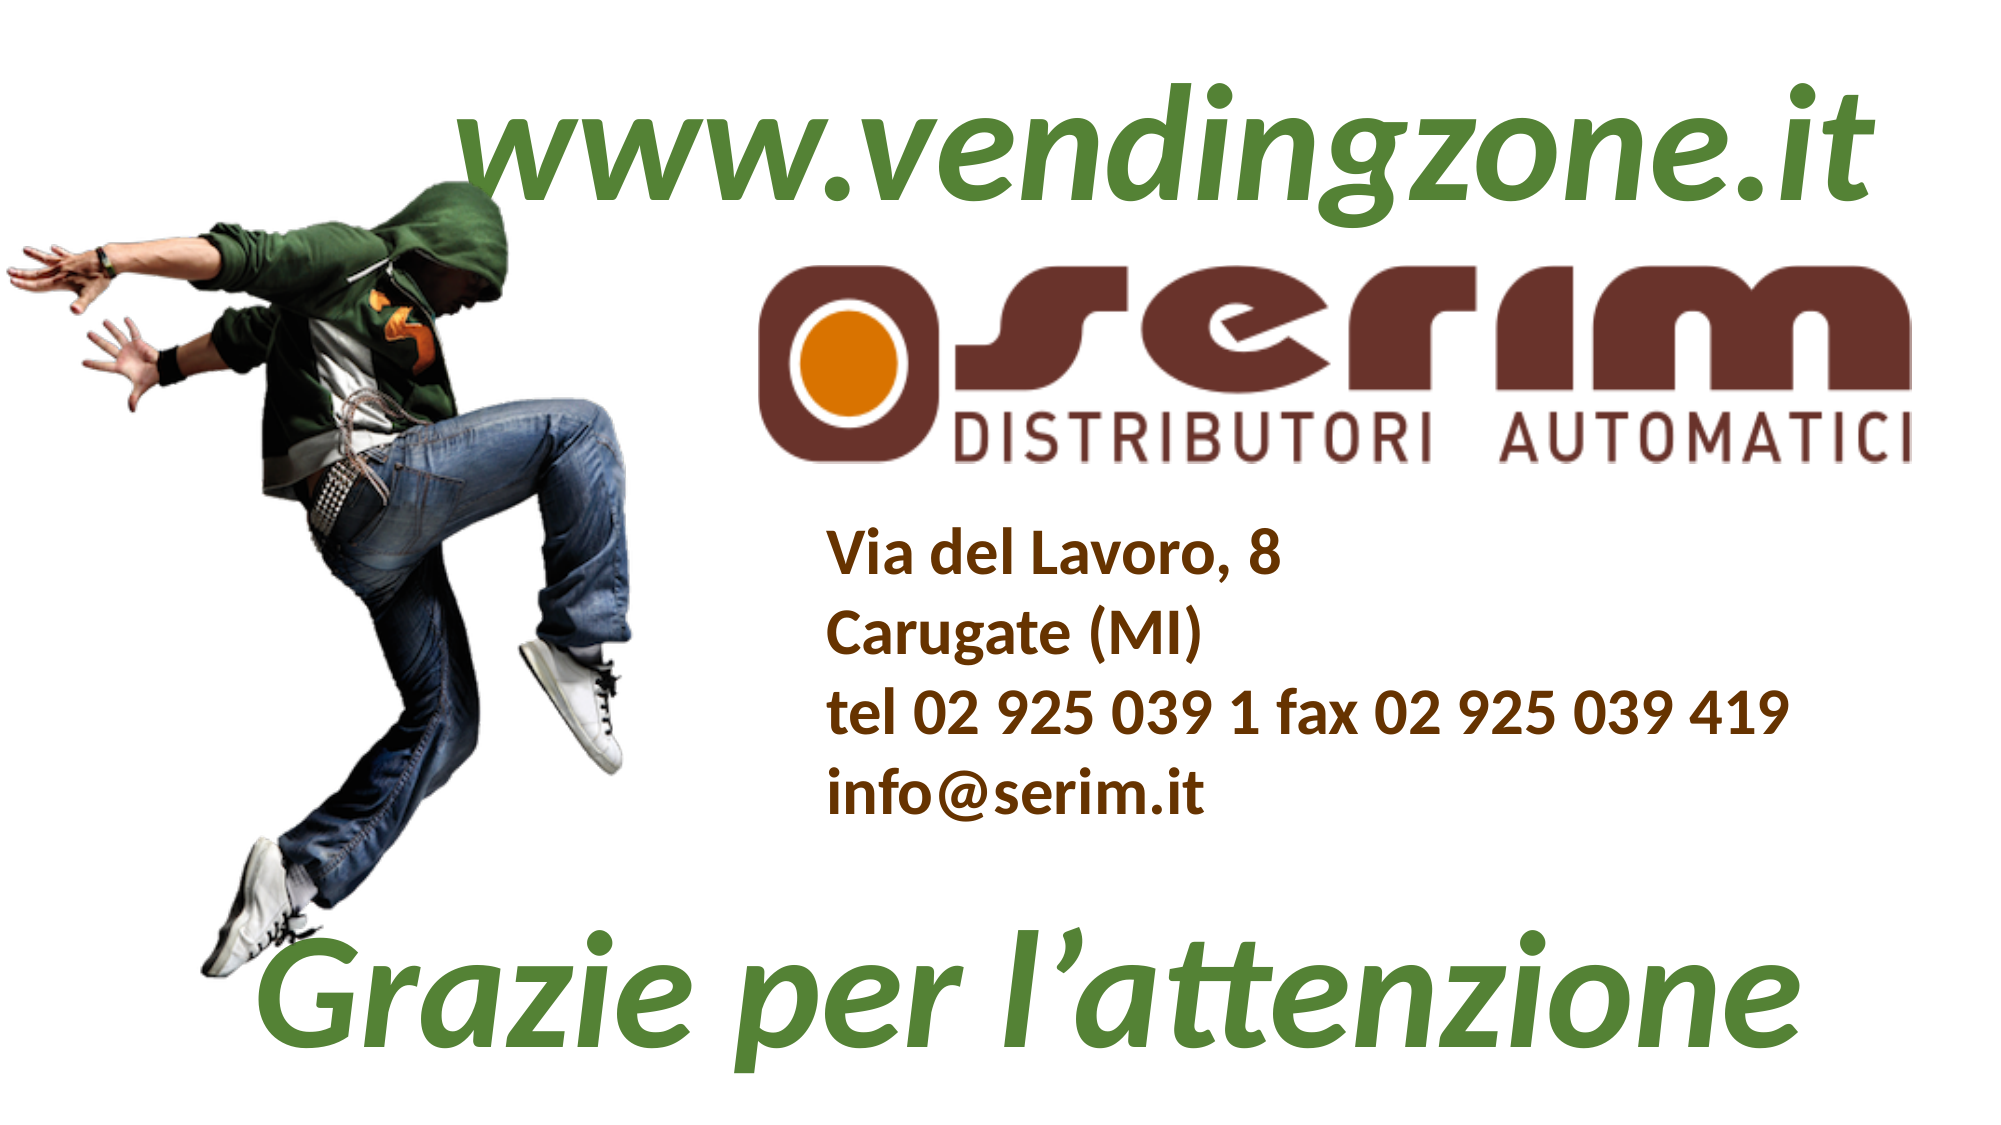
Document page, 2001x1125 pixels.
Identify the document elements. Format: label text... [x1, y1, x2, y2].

text_box www.vendingzone.it [721, 26, 1930, 242]
picture [758, 265, 1912, 464]
picture [0, 0, 721, 1026]
text_box Via del Lavoro, 8 Carugate (MI) tel 02 925 039 1 fax 02 925 039 419 info@serim.it [811, 500, 1855, 836]
text_box Grazie per l’attenzione [239, 873, 1855, 1089]
